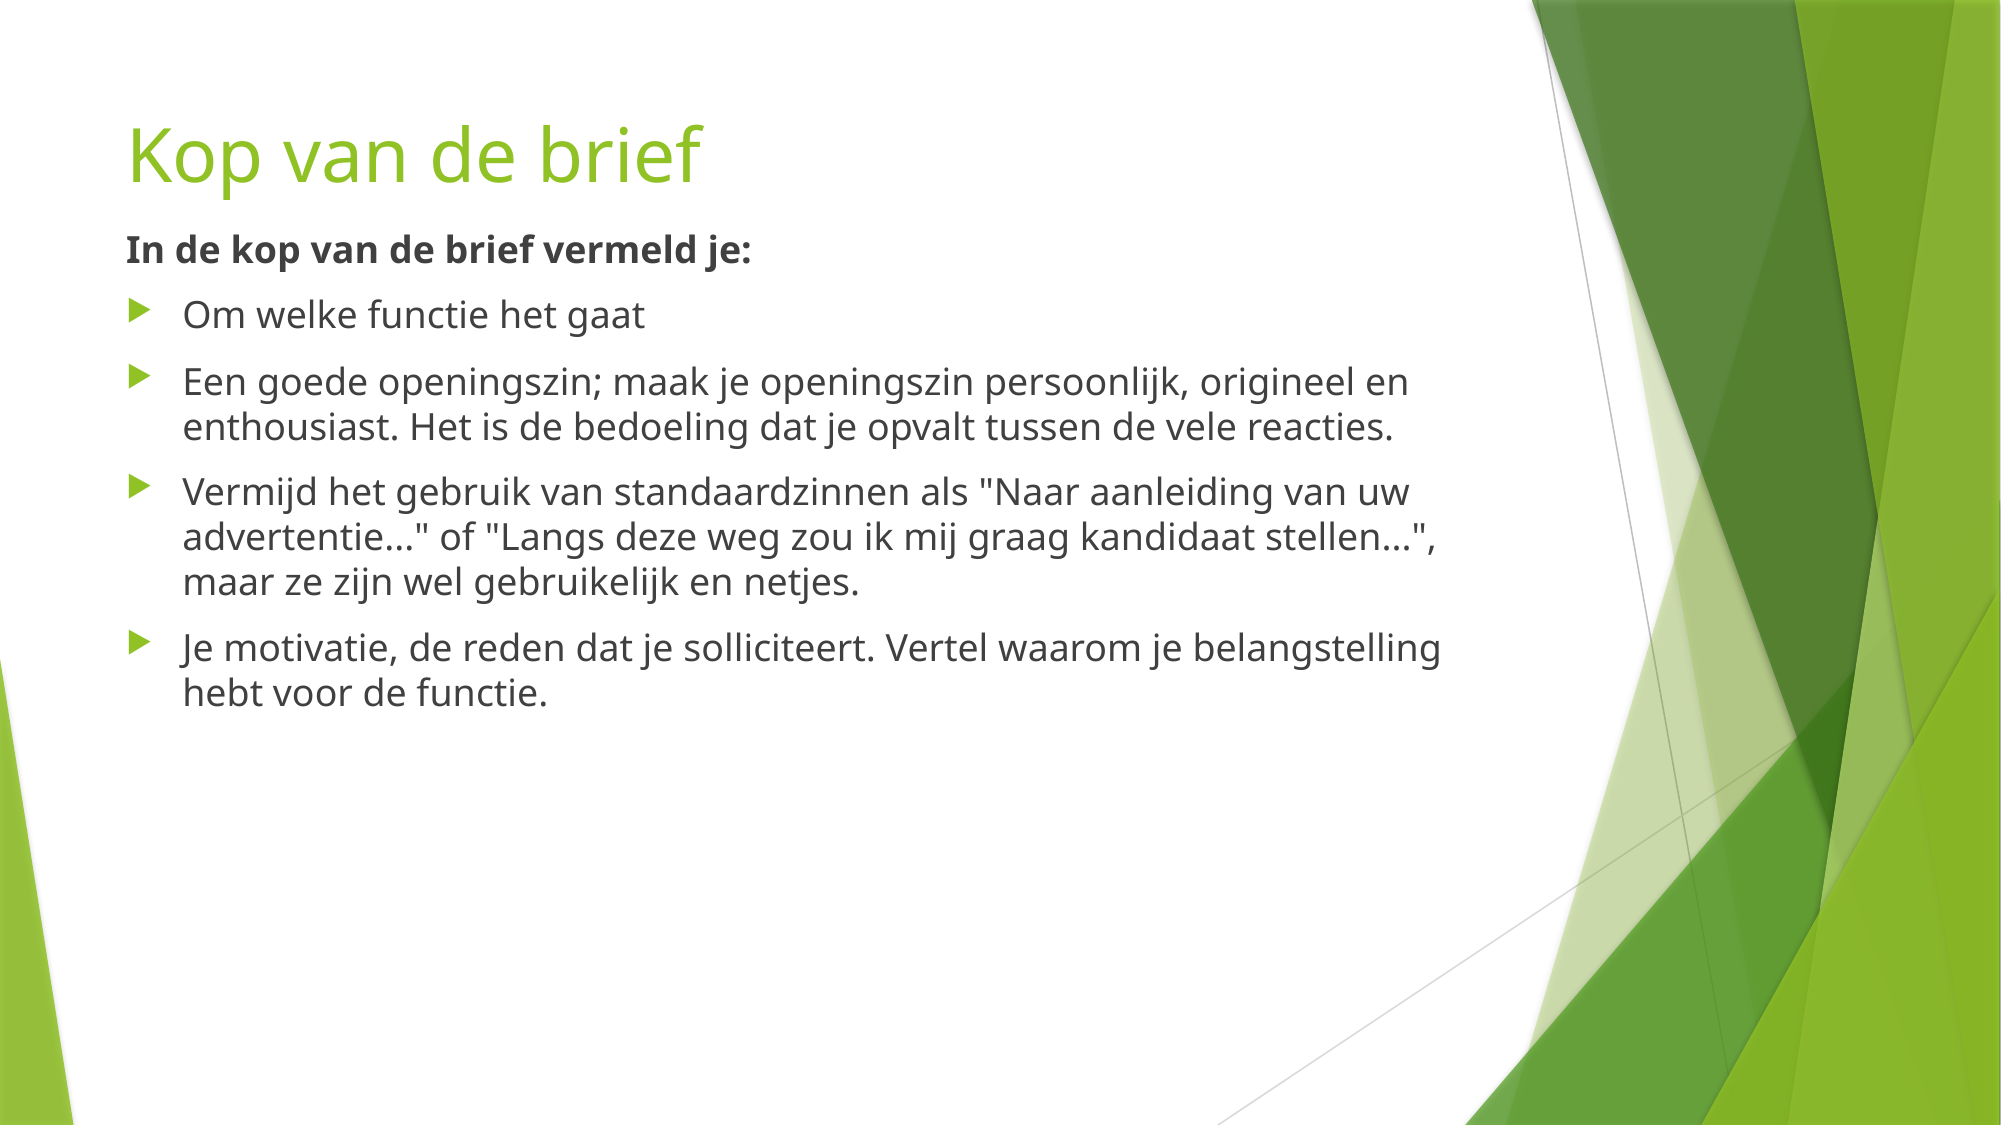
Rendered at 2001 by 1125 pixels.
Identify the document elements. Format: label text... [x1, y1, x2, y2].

title Kop van de brief [111, 99, 1522, 218]
list In de kop van de brief vermeld je: Om welke functie het gaat Een goede openingszin; maak je openingszin persoonlijk, origineel en enthousiast. Het is de bedoeling dat je opvalt tussen de vele reacties. Vermijd het gebruik van standaardzinnen als "Naar aanleiding van uw advertentie..." of "Langs deze weg zou ik mij graag kandidaat stellen...", maar ze zijn wel gebruikelijk en netjes. Je motivatie, de reden dat je solliciteert. Vertel waarom je belangstelling hebt voor de functie. [111, 218, 1522, 855]
